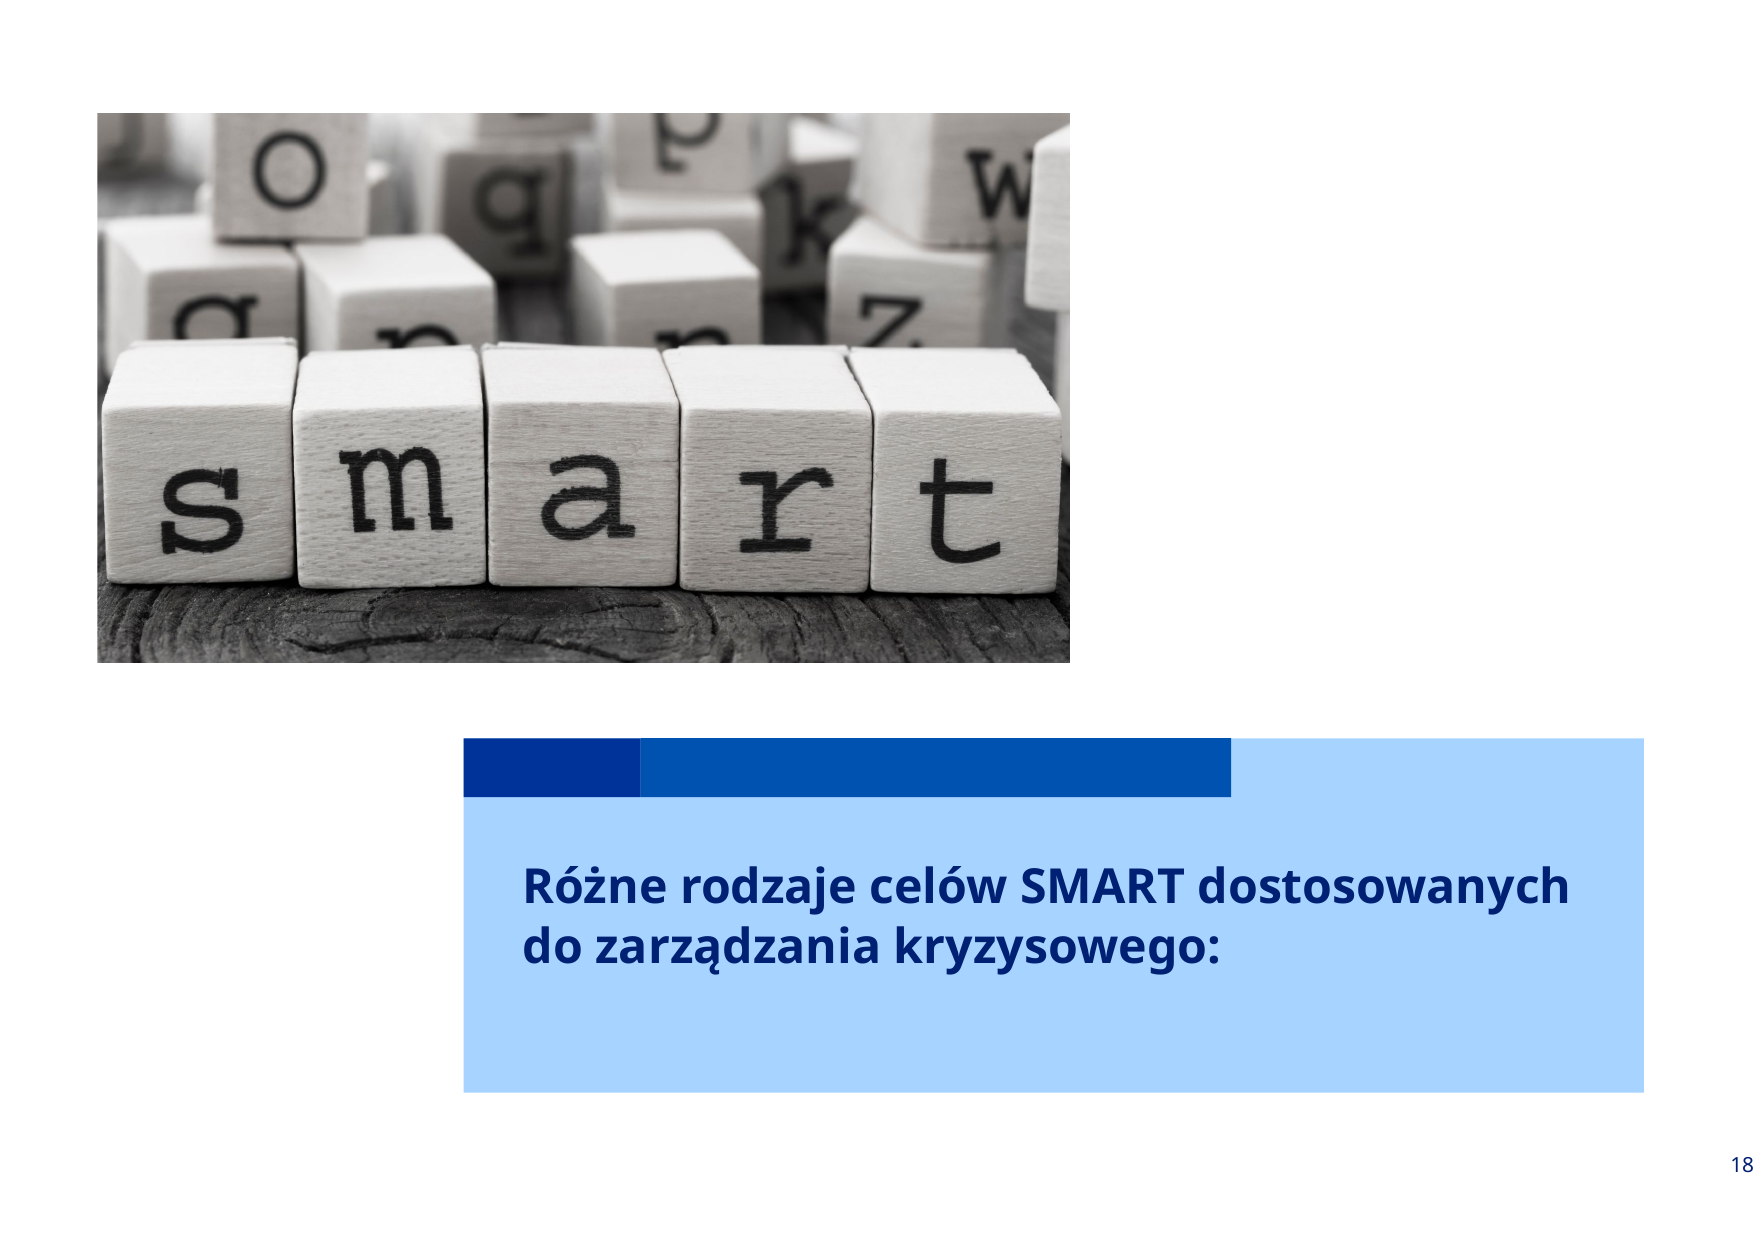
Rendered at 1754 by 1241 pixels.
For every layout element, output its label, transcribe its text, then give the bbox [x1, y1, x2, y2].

slide_number 18 [1576, 1151, 1754, 1181]
picture [97, 113, 1074, 663]
title Różne rodzaje celów SMART dostosowanych do zarządzania kryzysowego: [522, 852, 1586, 1069]
